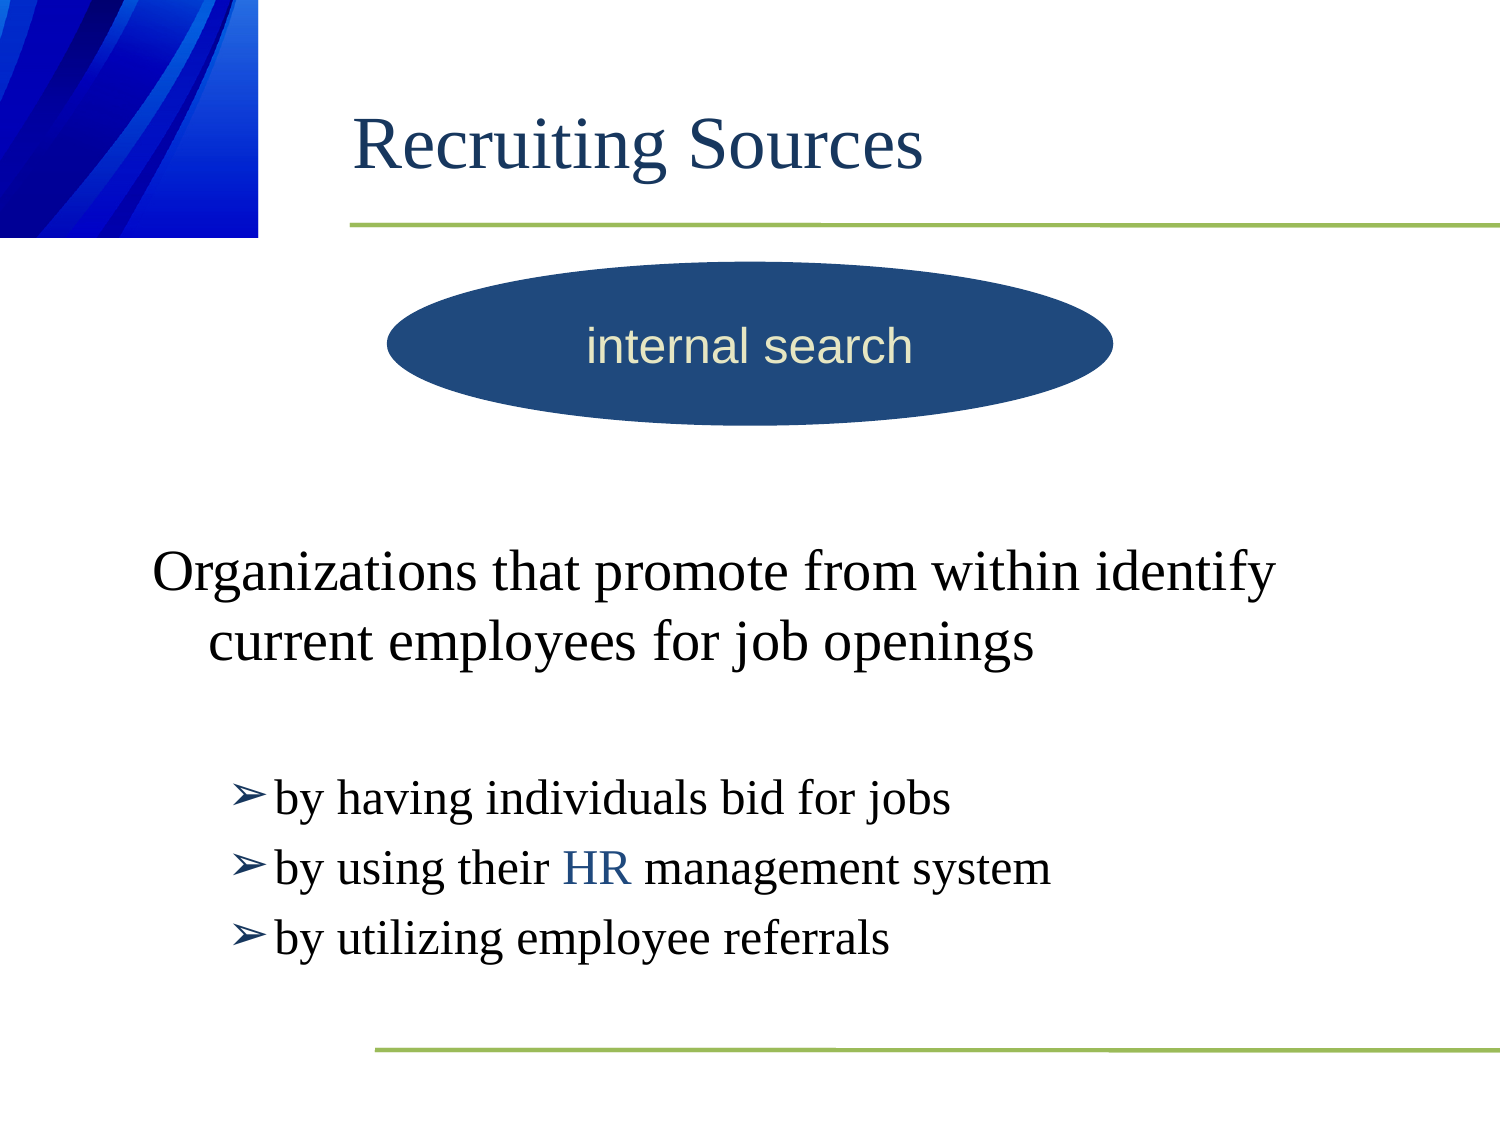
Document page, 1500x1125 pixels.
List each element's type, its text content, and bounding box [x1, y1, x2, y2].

title Recruiting Sources [337, 45, 1425, 233]
text_box Organizations that promote from within identify current employees for job openings by having individuals bid for jobs by using their HR management system by utilizing employee referrals [137, 525, 1375, 1013]
text_box internal search [387, 262, 1113, 425]
picture [0, 0, 259, 238]
